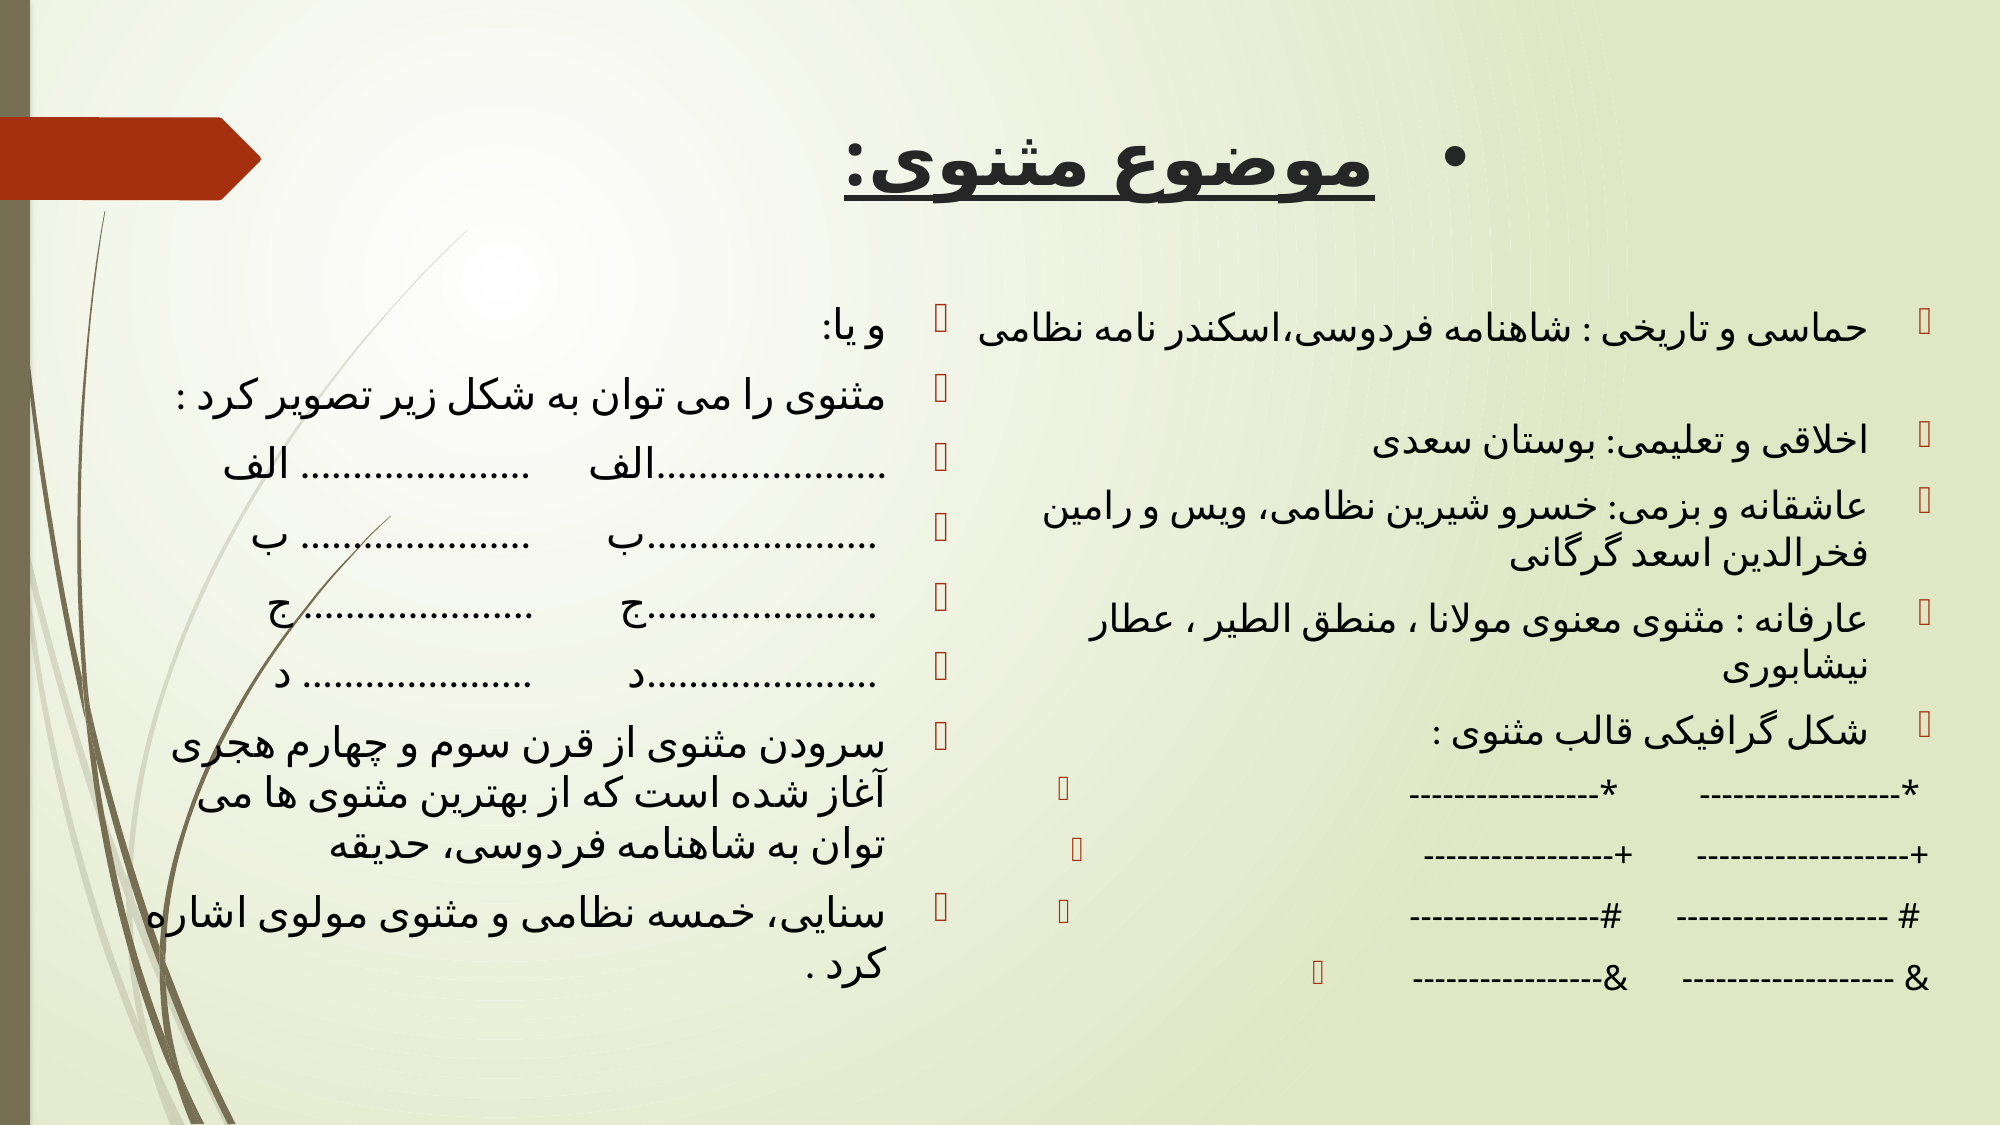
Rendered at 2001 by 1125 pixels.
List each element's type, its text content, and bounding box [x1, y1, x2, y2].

list حماسی و تاریخی : شاهنامه فردوسی،اسکندر نامه نظامی اخلاقی و تعلیمی: بوستان سعدی عاشقانه و بزمی: خسرو شیرین نظامی، ویس و رامین فخرالدین اسعد گرگانی عارفانه : مثنوی معنوی مولانا ، منطق الطیر ، عطار نیشابوری شکل گرافیکی قالب مثنوی : -----------------* ------------------* -----------------+ -------------------+ -----------------# ------------------- # -----------------& ------------------- & [961, 294, 1947, 1009]
list و یا: مثنوی را می توان به شکل زیر تصویر کرد : ......................الف ...................... الف ......................ب ...................... ب ......................ج ...................... ج ......................د ...................... د سرودن مثنوی از قرن سوم و چهارم هجری آغاز شده است که از بهترین مثنوی ها می توان به شاهنامه فردوسی، حدیقه سنایی، خمسه نظامی و مثنوی مولوی اشاره کرد . [112, 290, 963, 1004]
title موضوع مثنوی: [425, 102, 1888, 294]
